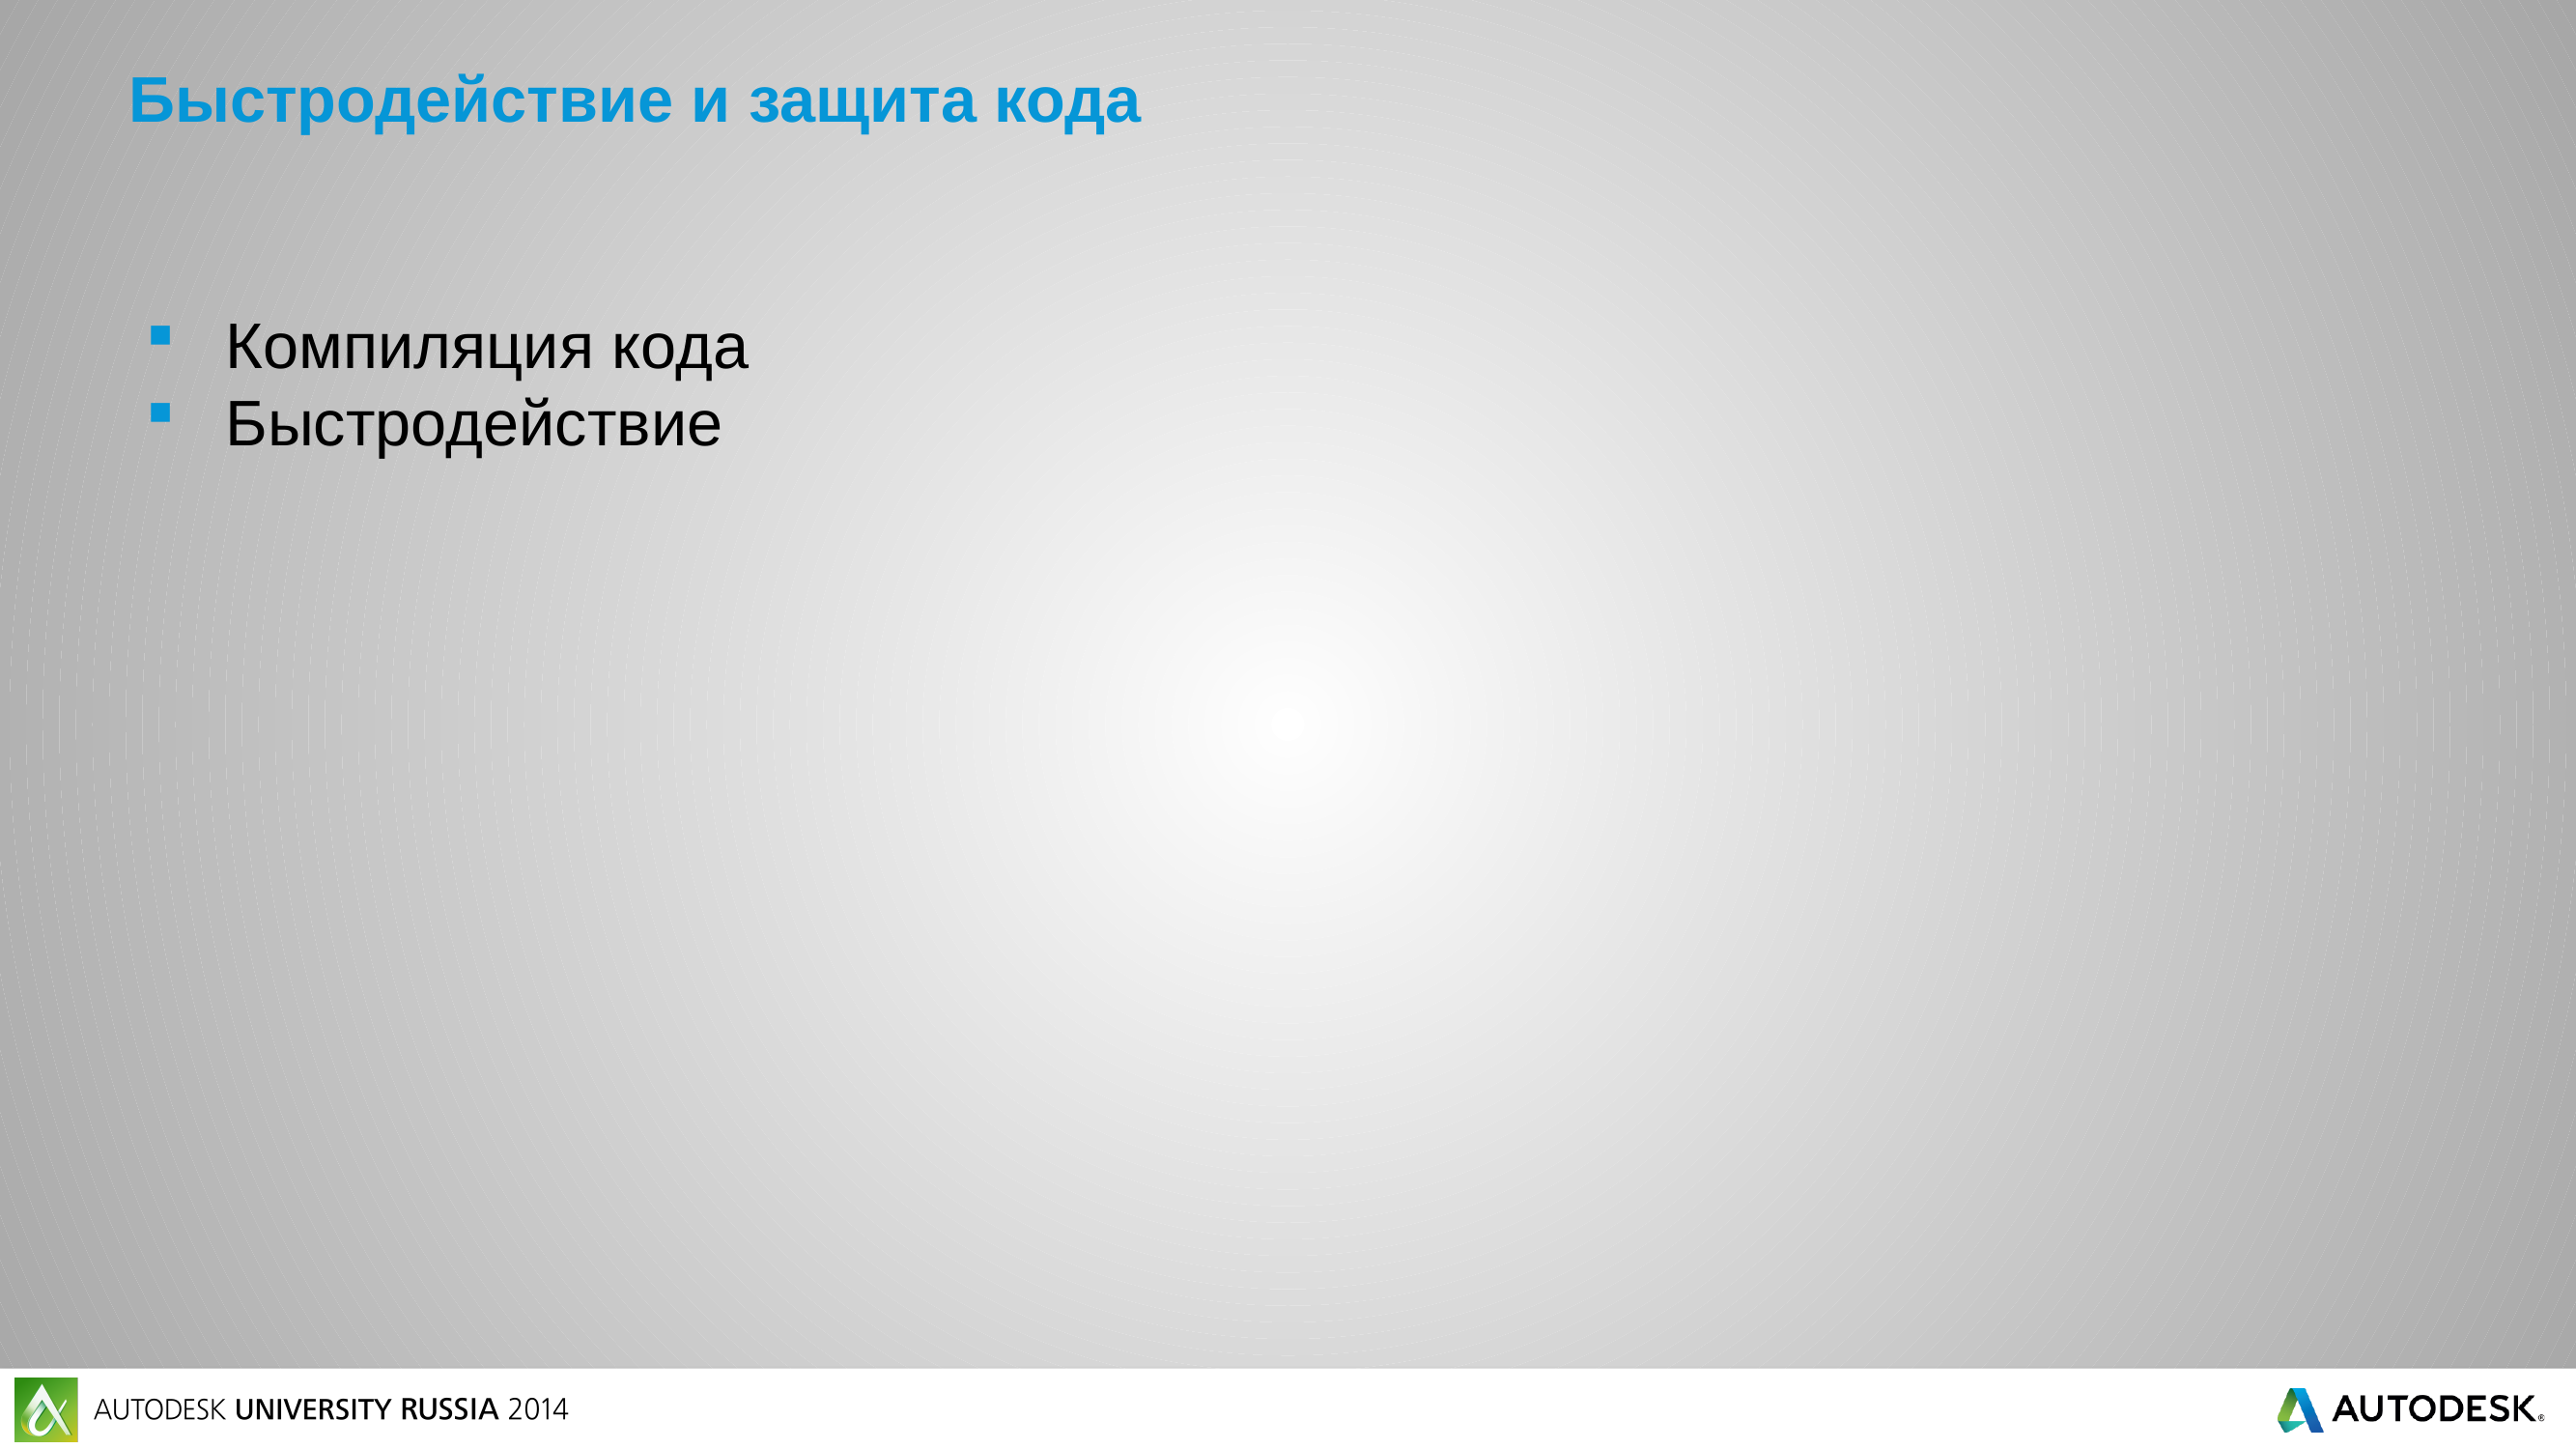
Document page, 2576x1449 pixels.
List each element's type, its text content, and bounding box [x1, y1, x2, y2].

picture [2276, 1386, 2545, 1434]
title Быстродействие и защита кода [128, 58, 2448, 299]
picture [14, 1378, 569, 1442]
list Компиляция кода Быстродействие [128, 304, 2448, 1312]
